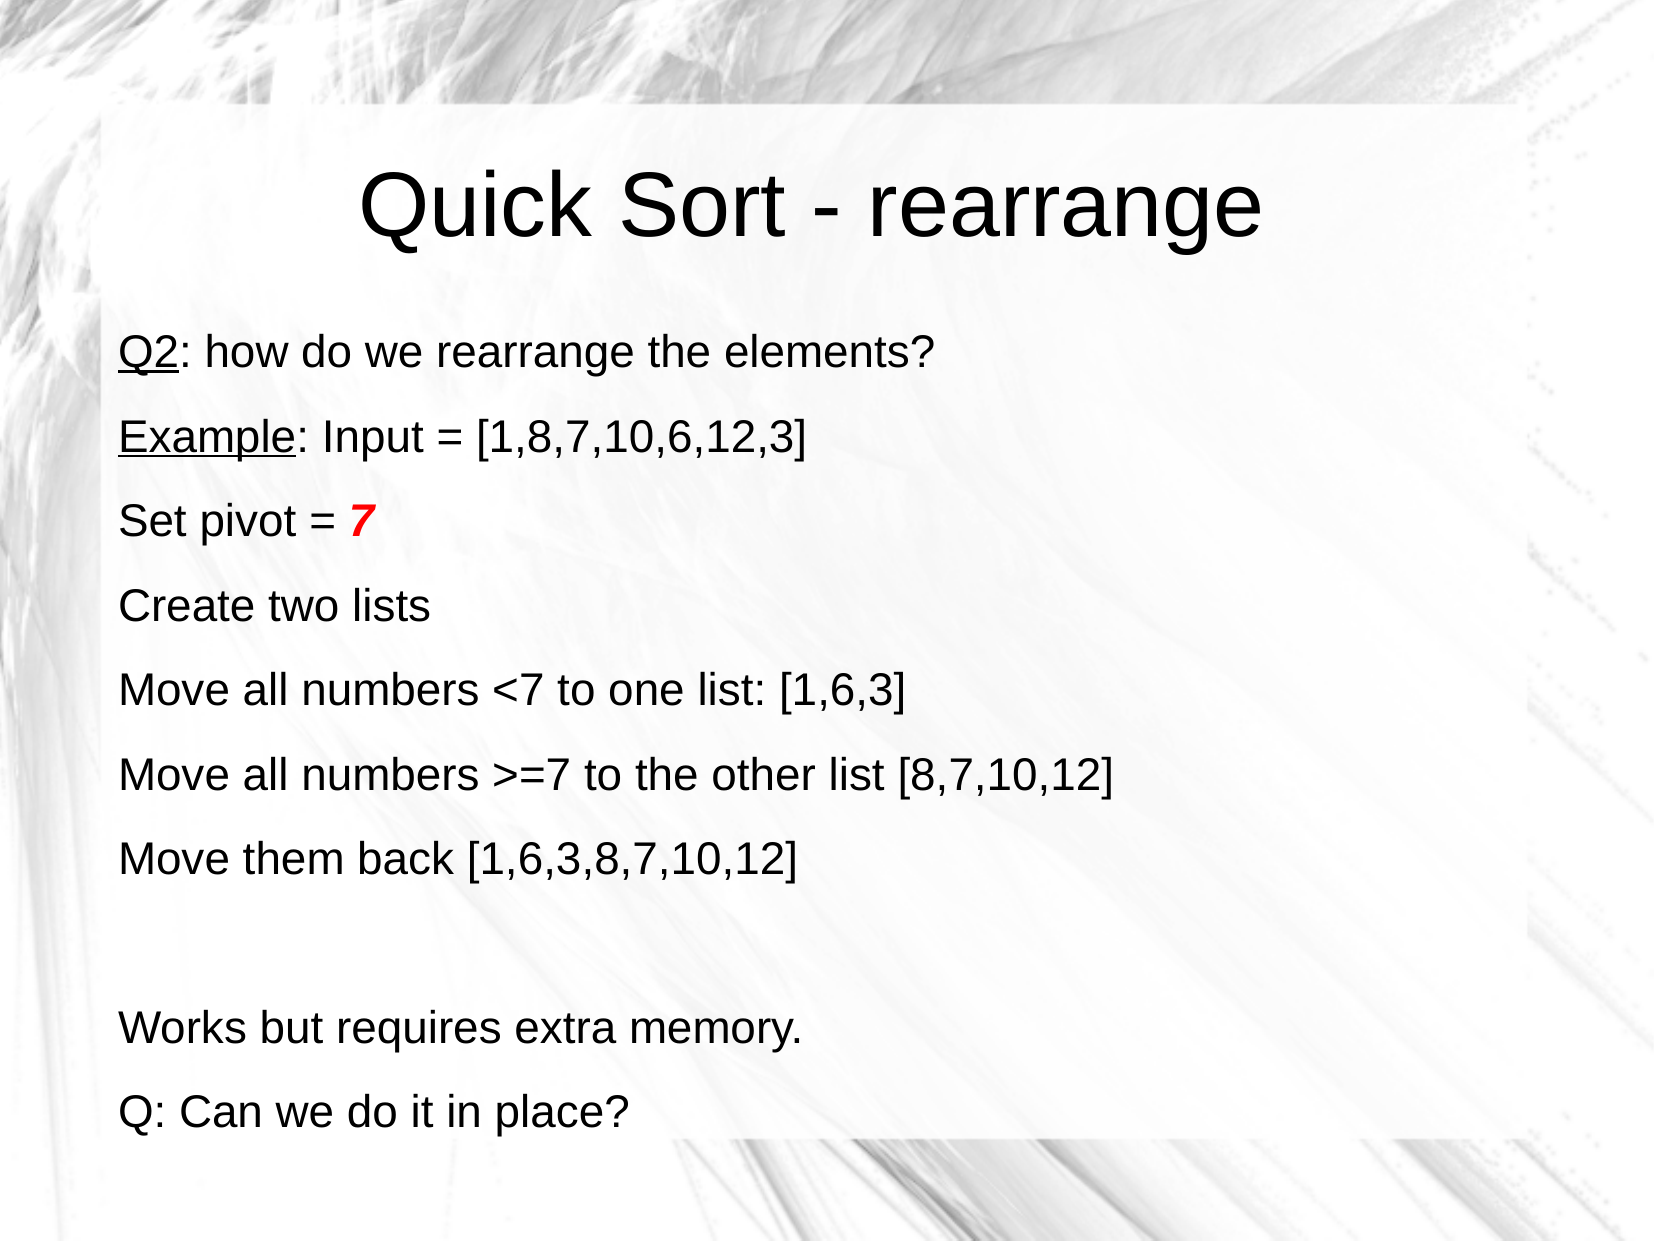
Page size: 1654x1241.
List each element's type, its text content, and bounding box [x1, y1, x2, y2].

title Quick Sort - rearrange [118, 112, 1506, 281]
list Q2: how do we rearrange the elements? Example: Input = [1,8,7,10,6,12,3] Set pivot = 7 Create two lists Move all numbers <7 to one list: [1,6,3] Move all numbers >=7 to the other list [8,7,10,12] Move them back [1,6,3,8,7,10,12] Works but requires extra memory. Q: Can we do it in place? [118, 319, 1571, 1109]
picture [0, 0, 1654, 1241]
